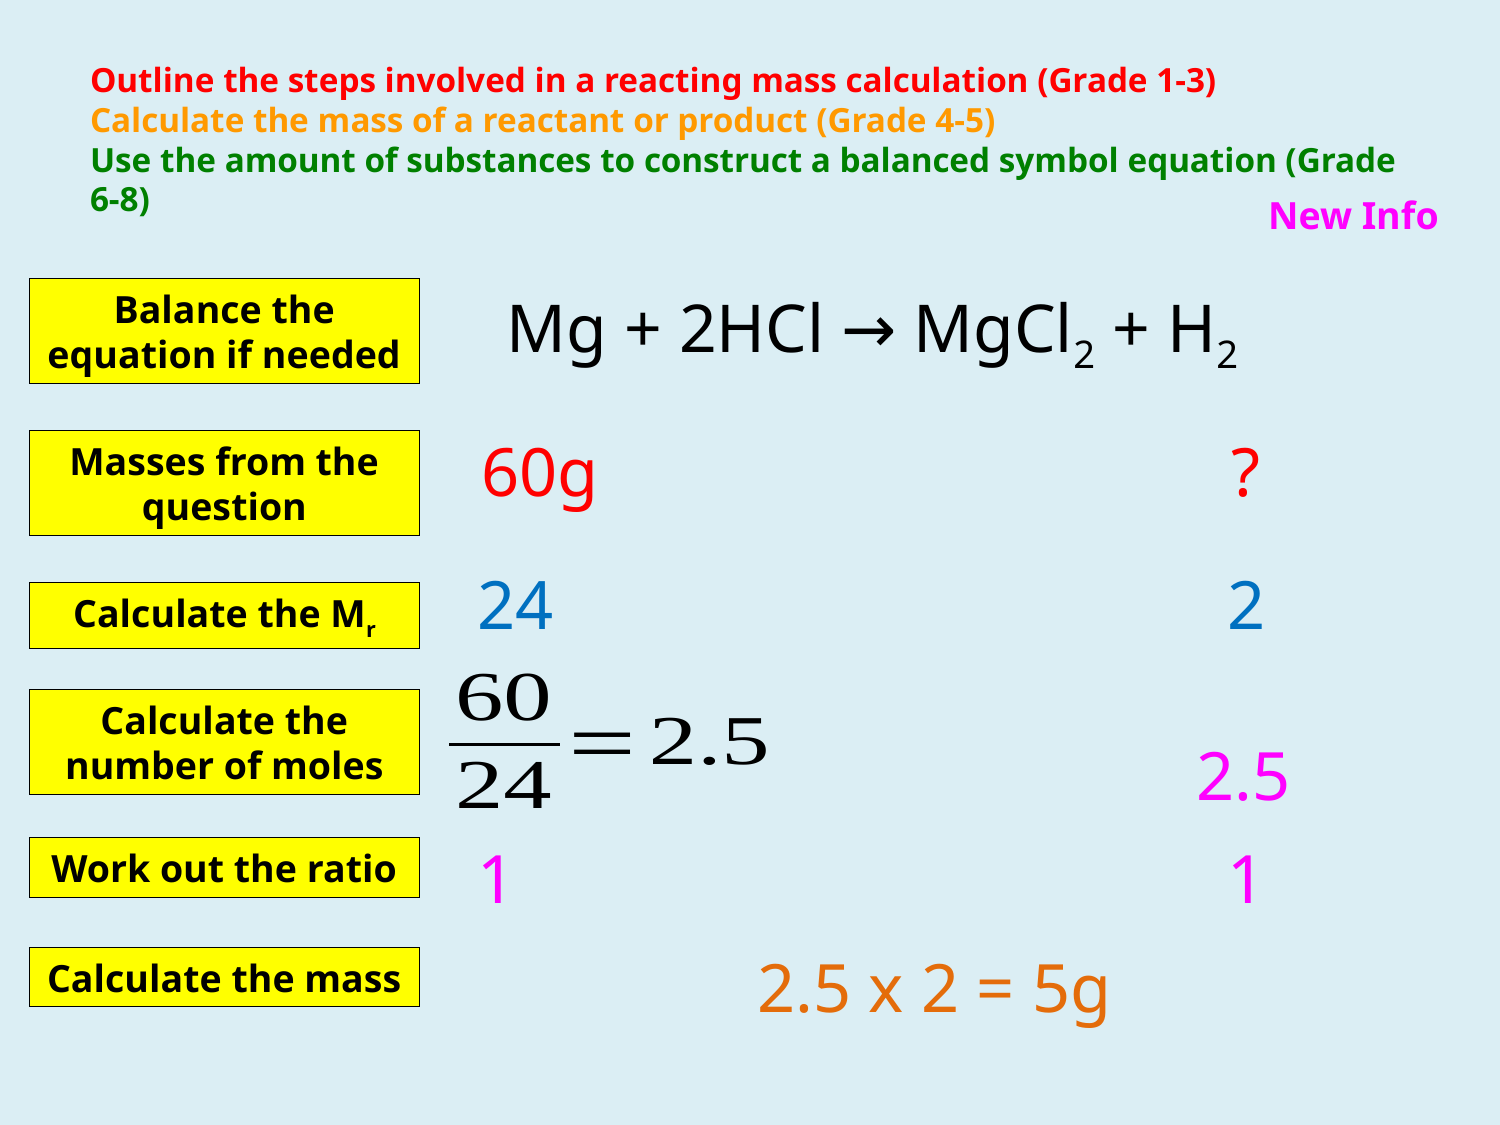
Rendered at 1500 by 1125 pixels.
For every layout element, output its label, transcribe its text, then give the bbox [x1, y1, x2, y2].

text_box Calculate the number of moles [29, 689, 420, 795]
text_box 24 2 [462, 555, 1406, 651]
text_box New Info [1253, 184, 1454, 245]
text_box Masses from the question [29, 430, 420, 536]
list Mg + 2HCl → MgCl2 + H2­ [245, 278, 1500, 385]
text_box 1 1 [462, 829, 1406, 925]
text_box Calculate the Mr [29, 582, 420, 649]
text_box 2.5 [1128, 726, 1359, 821]
text_box 60g ? [466, 422, 1410, 517]
text_box Balance the equation if needed [29, 278, 420, 384]
text_box Work out the ratio [29, 837, 420, 898]
title Outline the steps involved in a reacting mass calculation (Grade 1-3) Calculate the mass of a reactant or product (Grade 4-5) Use the amount of substances to construct a balanced symbol equation (Grade 6-8) [75, 45, 1425, 233]
text_box 2.5 x 2 = 5g [462, 938, 1406, 1034]
text_box Calculate the mass [29, 947, 420, 1007]
